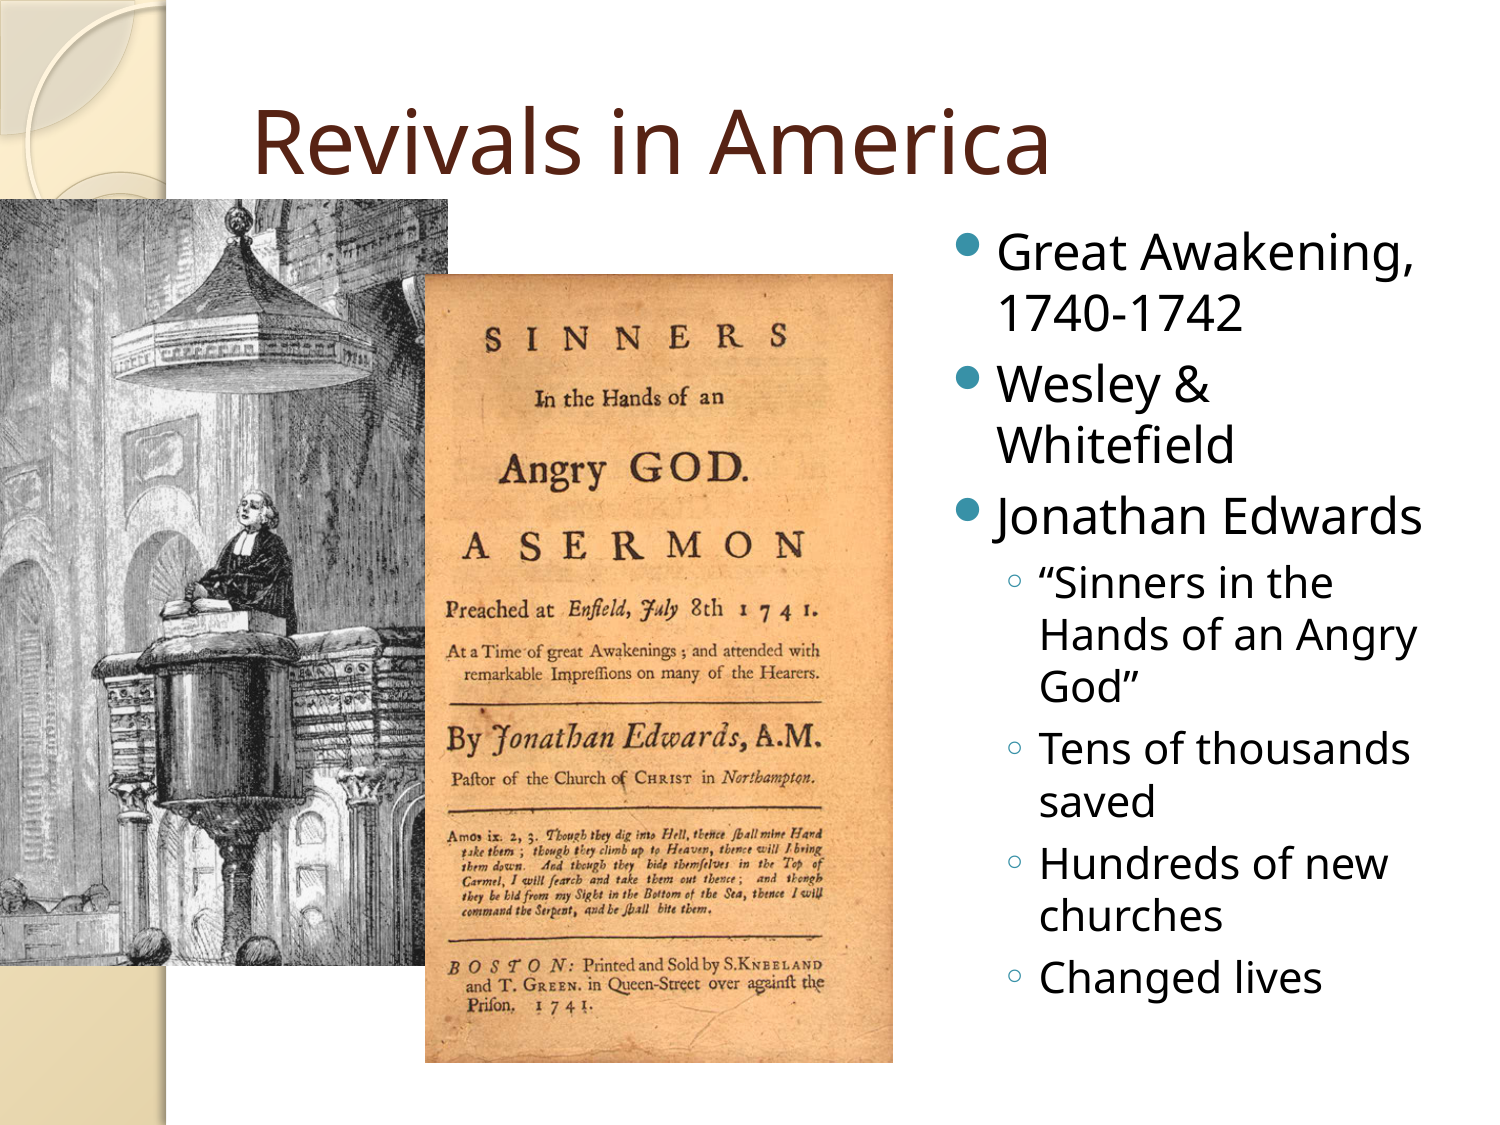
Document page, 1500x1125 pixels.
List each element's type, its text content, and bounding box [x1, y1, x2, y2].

picture [424, 274, 893, 1063]
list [0, 199, 449, 966]
list Great Awakening, 1740-1742 Wesley & Whitefield Jonathan Edwards “Sinners in the Hands of an Angry God” Tens of thousands saved Hundreds of new churches Changed lives [924, 212, 1466, 1015]
title Revivals in America [235, 45, 1466, 233]
